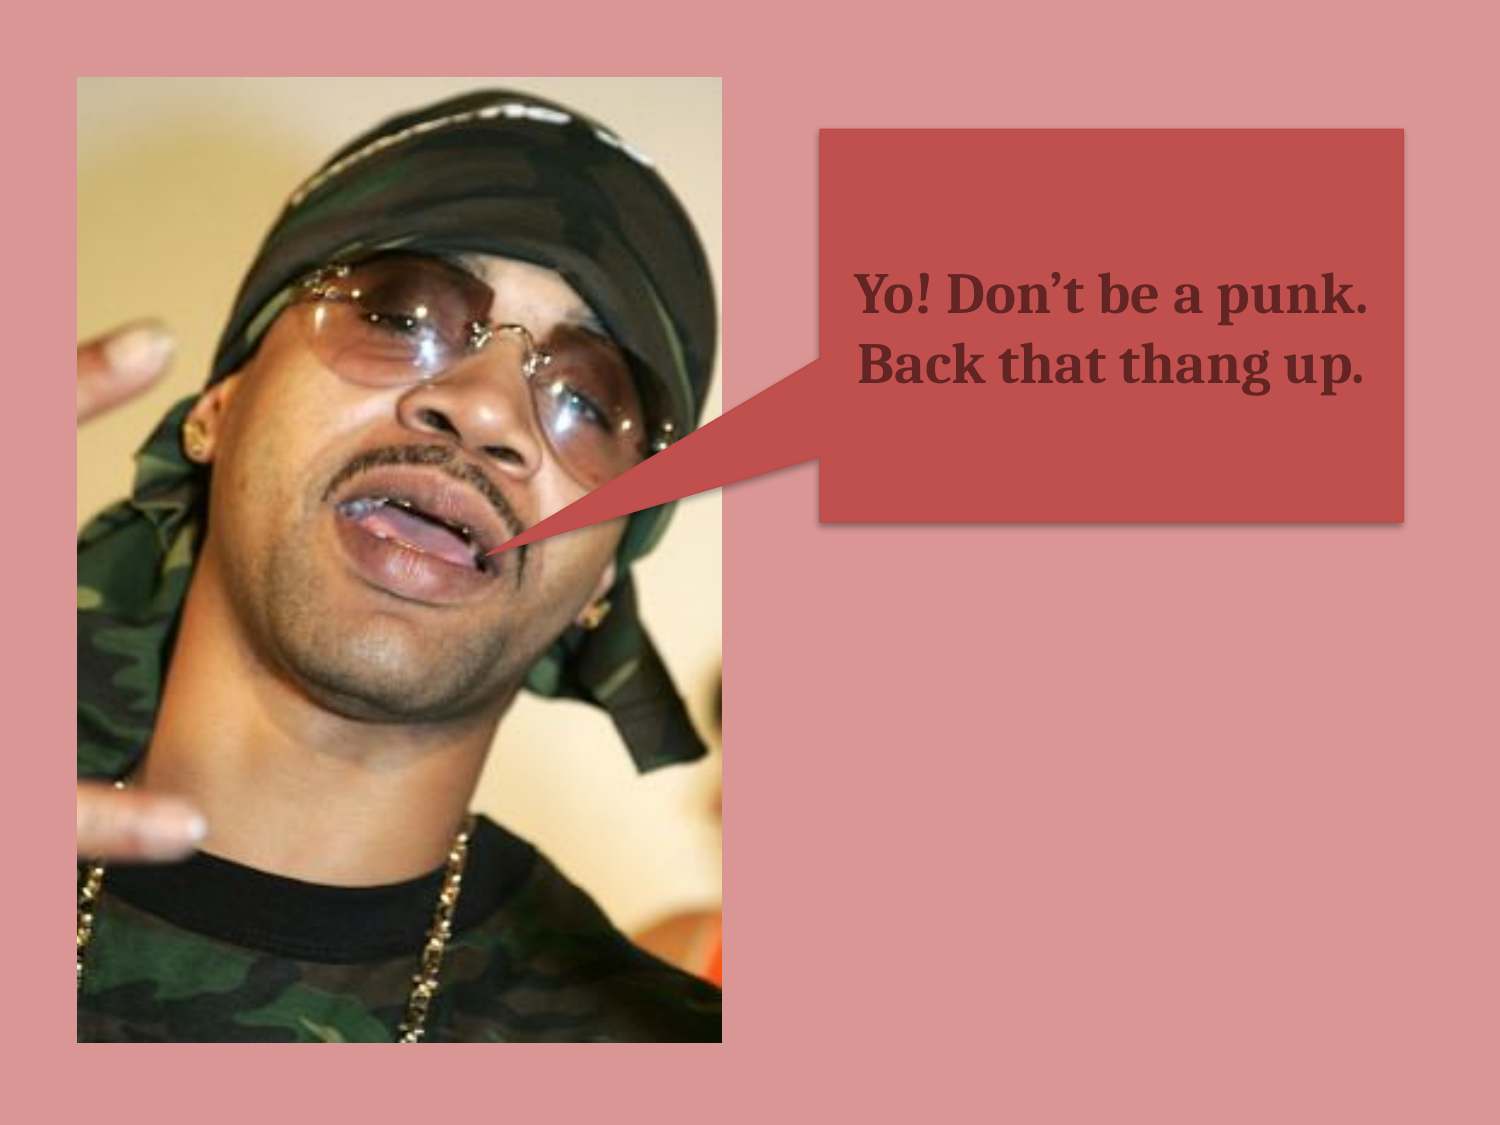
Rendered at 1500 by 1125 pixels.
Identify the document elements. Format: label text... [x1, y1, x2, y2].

picture [76, 77, 722, 1043]
text_box Yo! Don’t be a punk. Back that thang up. [727, 128, 1405, 523]
